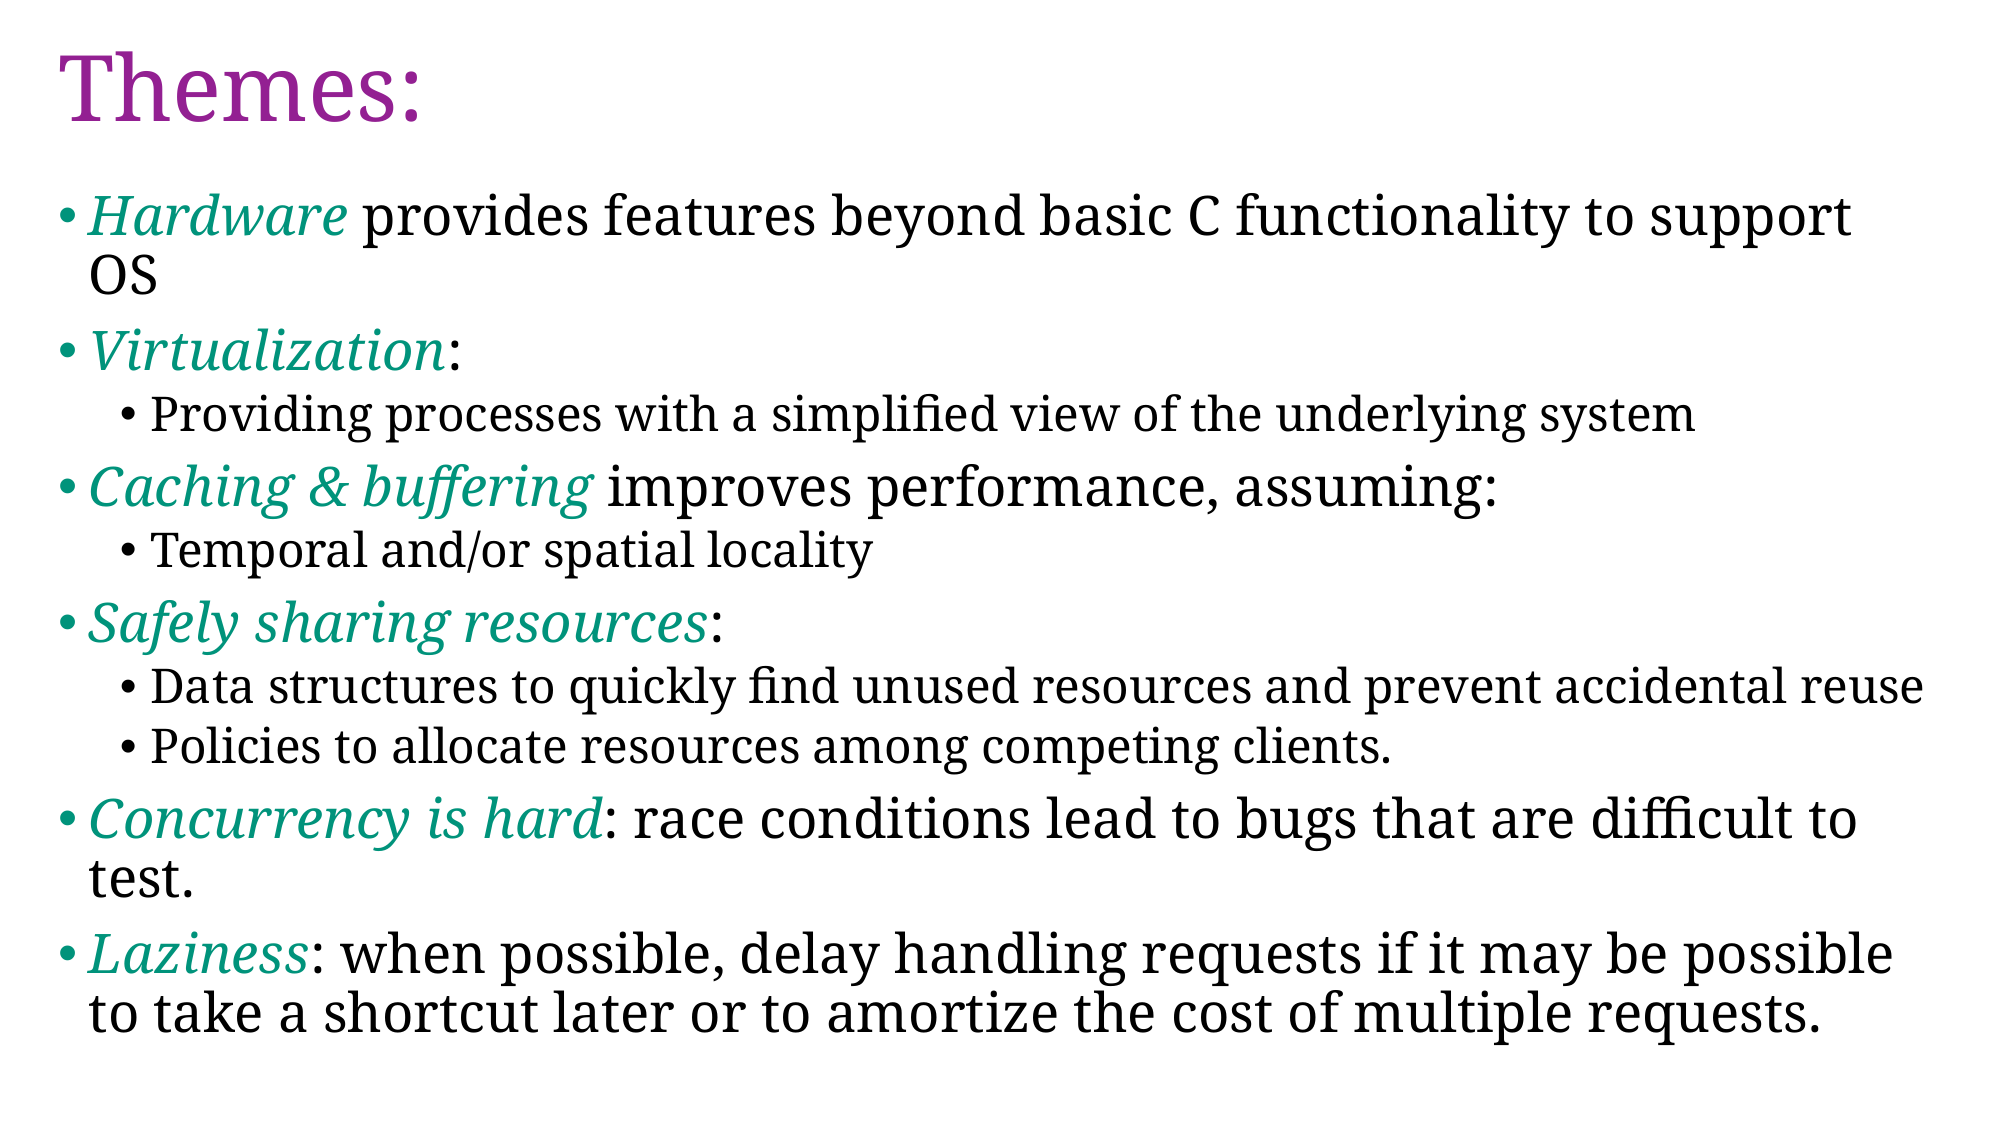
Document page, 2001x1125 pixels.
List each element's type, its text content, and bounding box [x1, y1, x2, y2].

list Hardware provides features beyond basic C functionality to support OS Virtualization: Providing processes with a simplified view of the underlying system Caching & buffering improves performance, assuming: Temporal and/or spatial locality Safely sharing resources: Data structures to quickly find unused resources and prevent accidental reuse Policies to allocate resources among competing clients. Concurrency is hard: race conditions lead to bugs that are difficult to test. Laziness: when possible, delay handling requests if it may be possible to take a shortcut later or to amortize the cost of multiple requests. [43, 180, 1953, 1091]
title Themes: [43, 25, 1953, 158]
